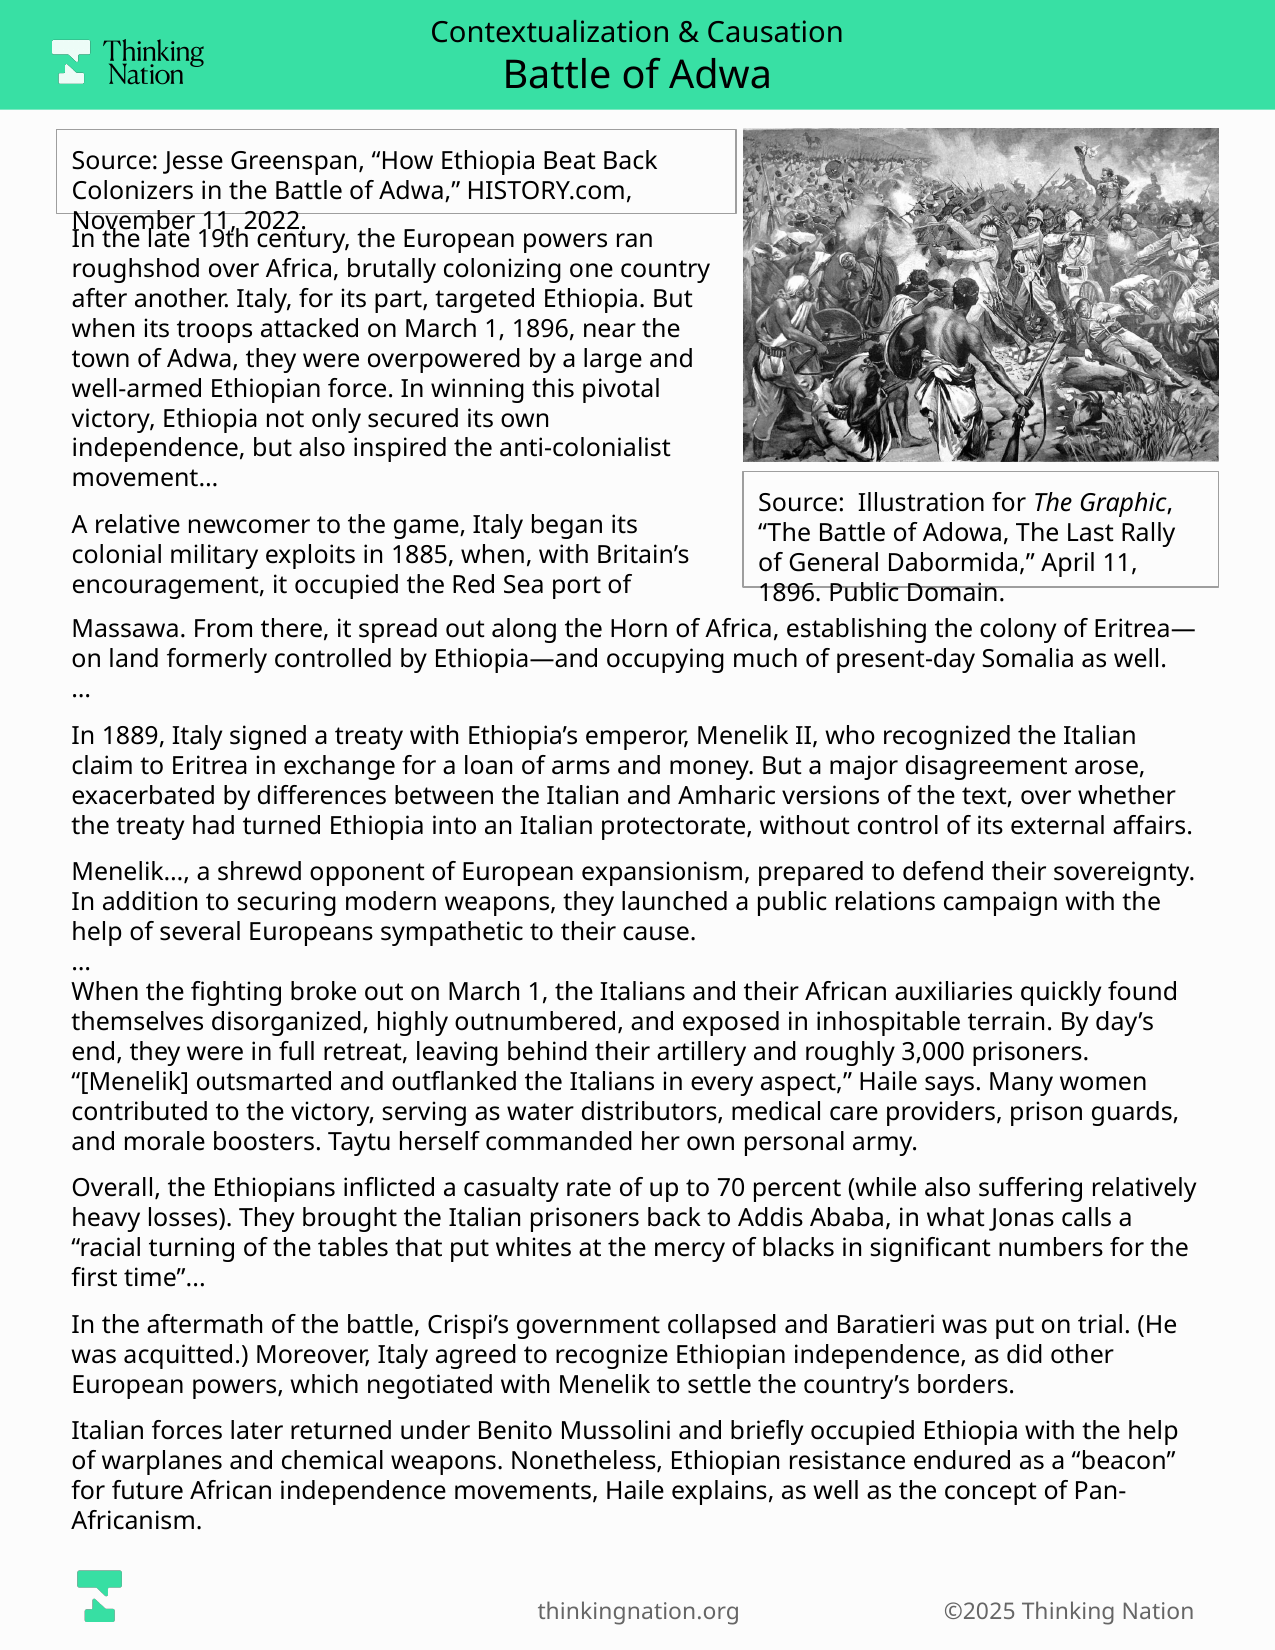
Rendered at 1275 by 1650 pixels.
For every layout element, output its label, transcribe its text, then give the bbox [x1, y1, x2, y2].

text_box Massawa. From there, it spread out along the Horn of Africa, establishing the colony of Eritrea—on land formerly controlled by Ethiopia—and occupying much of present-day Somalia as well. … In 1889, Italy signed a treaty with Ethiopia’s emperor, Menelik II, who recognized the Italian claim to Eritrea in exchange for a loan of arms and money. But a major disagreement arose, exacerbated by differences between the Italian and Amharic versions of the text, over whether the treaty had turned Ethiopia into an Italian protectorate, without control of its external affairs. Menelik…, a shrewd opponent of European expansionism, prepared to defend their sovereignty. In addition to securing modern weapons, they launched a public relations campaign with the help of several Europeans sympathetic to their cause. … When the fighting broke out on March 1, the Italians and their African auxiliaries quickly found themselves disorganized, highly outnumbered, and exposed in inhospitable terrain. By day’s end, they were in full retreat, leaving behind their artillery and roughly 3,000 prisoners. “[Menelik] outsmarted and outflanked the Italians in every aspect,” Haile says. Many women contributed to the victory, serving as water distributors, medical care providers, prison guards, and morale boosters. Taytu herself commanded her own personal army. Overall, the Ethiopians inflicted a casualty rate of up to 70 percent (while also suffering relatively heavy losses). They brought the Italian prisoners back to Addis Ababa, in what Jonas calls a “racial turning of the tables that put whites at the mercy of blacks in significant numbers for the first time”... In the aftermath of the battle, Crispi’s government collapsed and Baratieri was put on trial. (He was acquitted.) Moreover, Italy agreed to recognize Ethiopian independence, as did other European powers, which negotiated with Menelik to settle the country’s borders. Italian forces later returned under Benito Mussolini and briefly occupied Ethiopia with the help of warplanes and chemical weapons. Nonetheless, Ethiopian resistance endured as a “beacon” for future African independence movements, Haile explains, as well as the concept of Pan-Africanism. [56, 597, 1219, 1550]
text_box Source: Illustration for The Graphic, “The Battle of Adowa, The Last Rally of General Dabormida,” April 11, 1896. Public Domain. [743, 471, 1219, 588]
text_box Source: Jesse Greenspan, “How Ethiopia Beat Back Colonizers in the Battle of Adwa,” HISTORY.com, November 11, 2022. [56, 129, 737, 214]
picture [742, 128, 1219, 462]
picture [63, 1560, 135, 1632]
text_box ©2025 Thinking Nation [909, 1580, 1211, 1632]
text_box In the late 19th century, the European powers ran roughshod over Africa, brutally colonizing one country after another. Italy, for its part, targeted Ethiopia. But when its troops attacked on March 1, 1896, near the town of Adwa, they were overpowered by a large and well-armed Ethiopian force. In winning this pivotal victory, Ethiopia not only secured its own independence, but also inspired the anti-colonialist movement… A relative newcomer to the game, Italy began its colonial military exploits in 1885, when, with Britain’s encouragement, it occupied the Red Sea port of [56, 214, 737, 506]
text_box thinkingnation.org [488, 1580, 790, 1632]
picture [35, 25, 210, 98]
text_box Contextualization & Causation Battle of Adwa [0, 0, 1275, 110]
